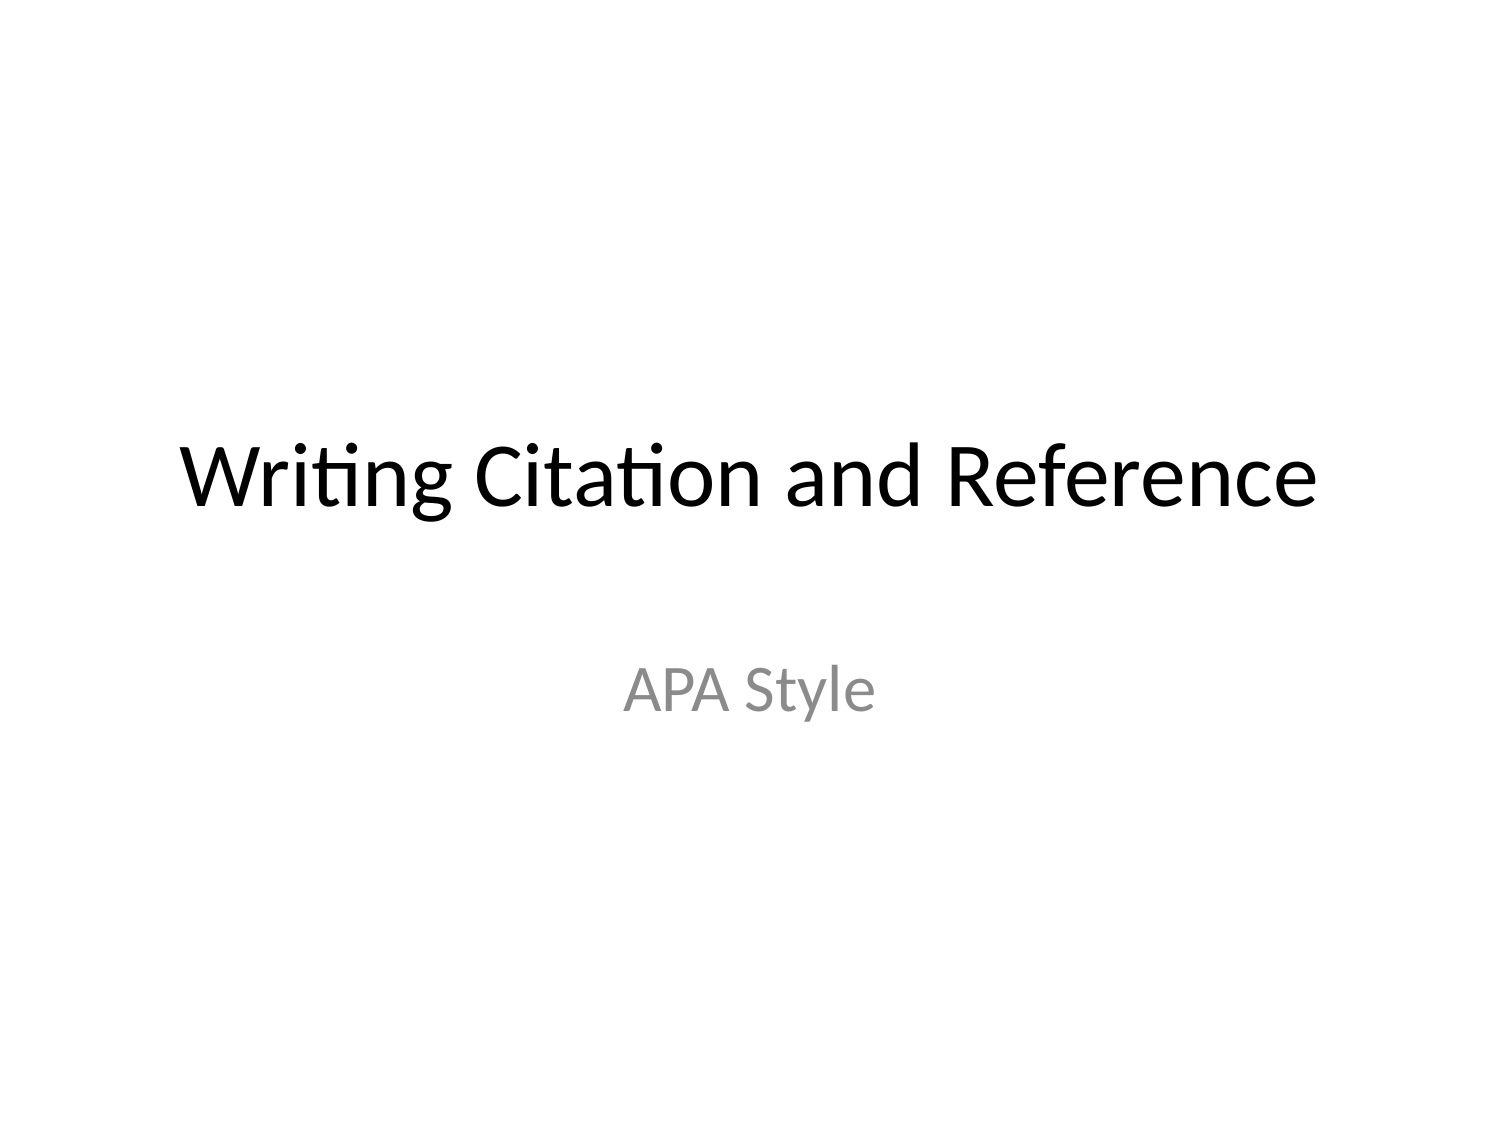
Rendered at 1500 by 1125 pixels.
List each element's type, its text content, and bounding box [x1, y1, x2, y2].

title Writing Citation and Reference [112, 349, 1388, 591]
subtitle APA Style [225, 637, 1275, 925]
